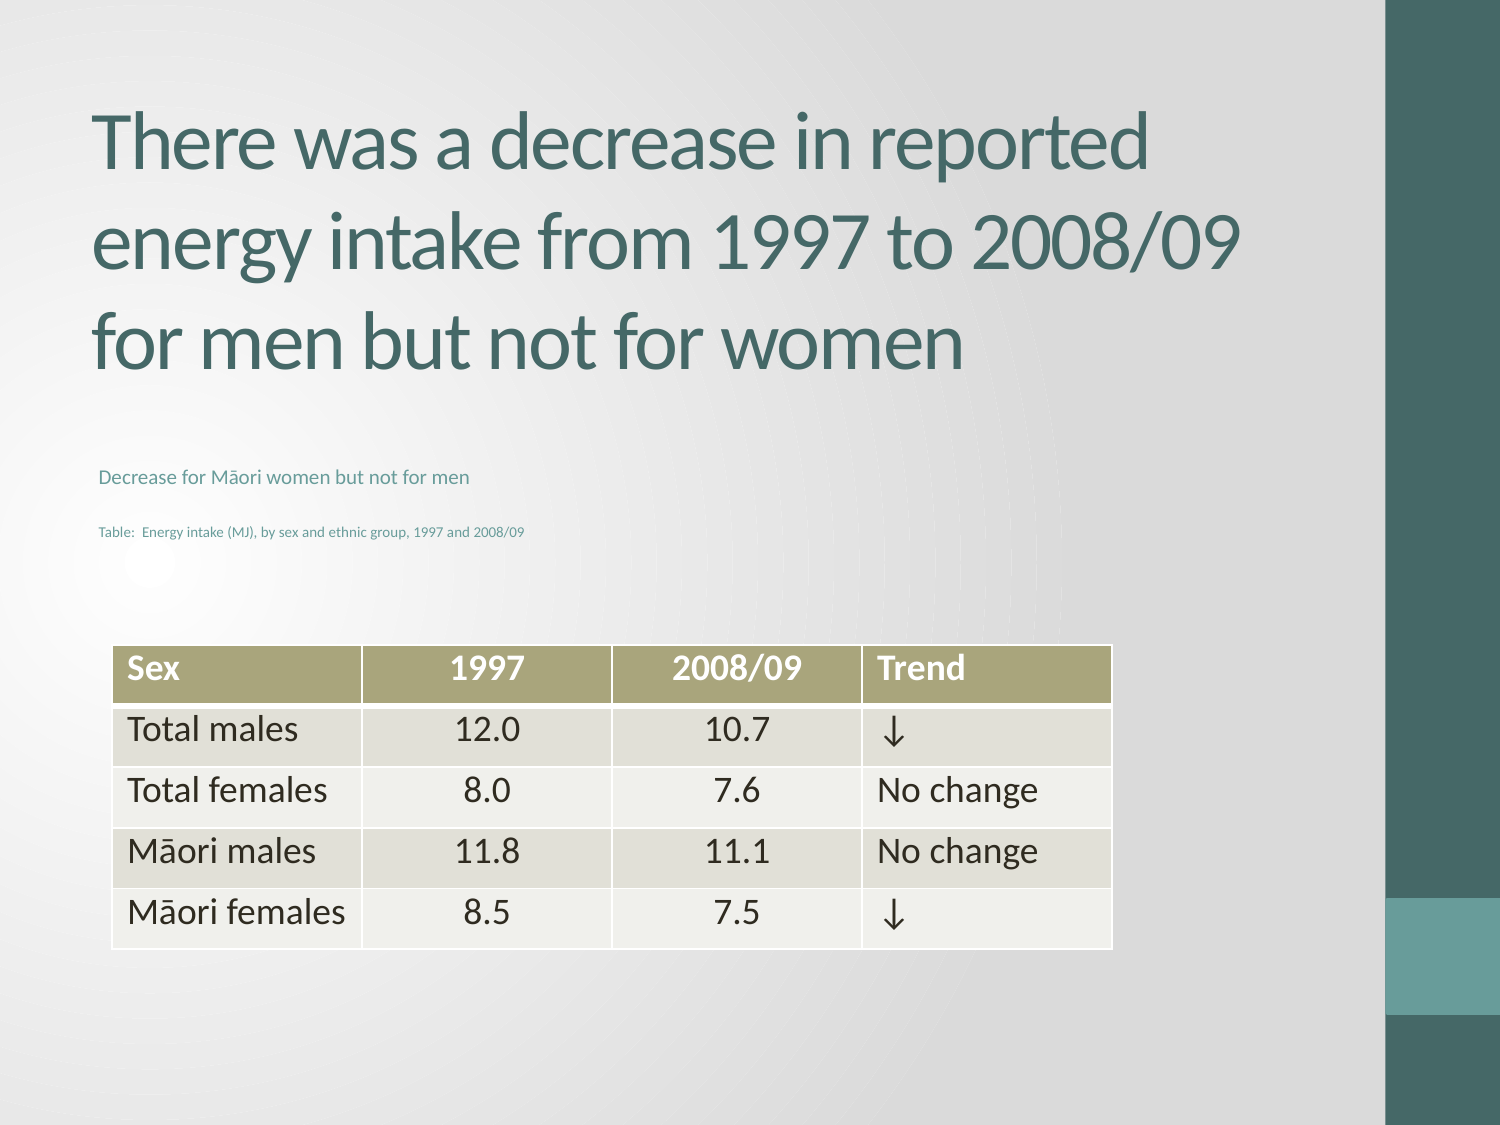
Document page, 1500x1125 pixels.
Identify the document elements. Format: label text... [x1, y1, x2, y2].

table_cell 10.7 [613, 709, 861, 766]
table_cell Total females [113, 768, 361, 827]
table_cell 12.0 [363, 709, 611, 766]
table_cell 8.5 [363, 889, 611, 948]
table_cell Total males [113, 709, 361, 766]
table_cell ↓ [863, 889, 1111, 948]
table_header 2008/09 [613, 646, 861, 703]
table_cell No change [863, 768, 1111, 827]
table_header 1997 [363, 646, 611, 703]
table_cell 11.8 [363, 829, 611, 888]
table_cell No change [863, 829, 1111, 888]
list Decrease for Māori women but not for men Table: Energy intake (MJ), by sex and ethnic group, 1997 and 2008/09 [76, 456, 1327, 551]
table_cell Māori females [113, 889, 361, 948]
table_cell 8.0 [363, 768, 611, 827]
title There was a decrease in reported energy intake from 1997 to 2008/09 for men but not for women [76, 54, 1327, 419]
table_cell 7.5 [613, 889, 861, 948]
table_header Sex [113, 646, 361, 703]
table_cell ↓ [863, 709, 1111, 766]
table_cell 7.6 [613, 768, 861, 827]
table_header Trend [863, 646, 1111, 703]
table_cell 11.1 [613, 829, 861, 888]
table_cell Māori males [113, 829, 361, 888]
